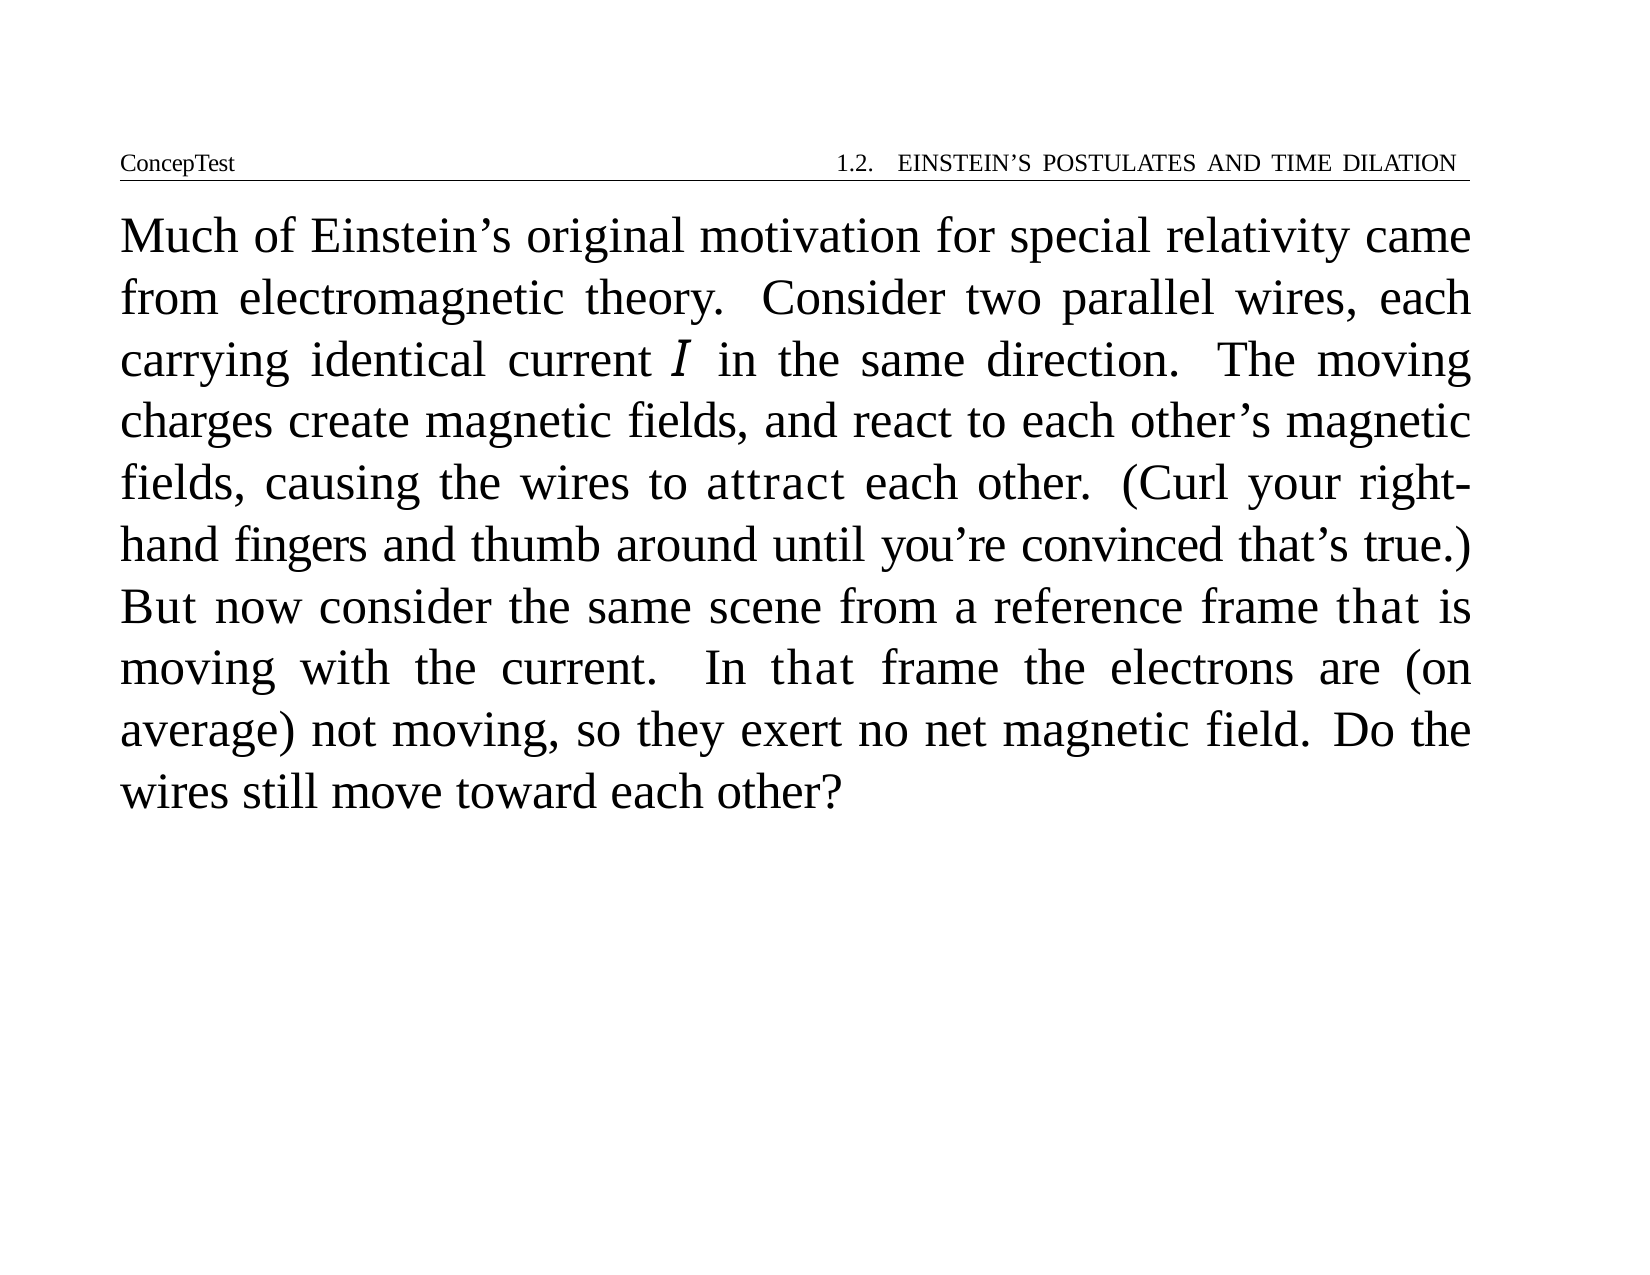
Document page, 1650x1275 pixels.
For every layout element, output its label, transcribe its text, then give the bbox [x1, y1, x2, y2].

text_box ConcepTest 1.2. EINSTEIN’S POSTULATES AND TIME DILATION Much of Einstein’s original motivation for special relativity came from electromagnetic theory. Consider two parallel wires, each carrying identical current I in the same direction. The moving charges create magnetic fields, and react to each other’s magnetic fields, causing the wires to attract each other. (Curl your right- hand fingers and thumb around until you’re convinced that’s true.) But now consider the same scene from a reference frame that is moving with the current. In that frame the electrons are (on average) not moving, so they exert no net magnetic field. Do the wires still move toward each other? [117, 132, 1473, 819]
